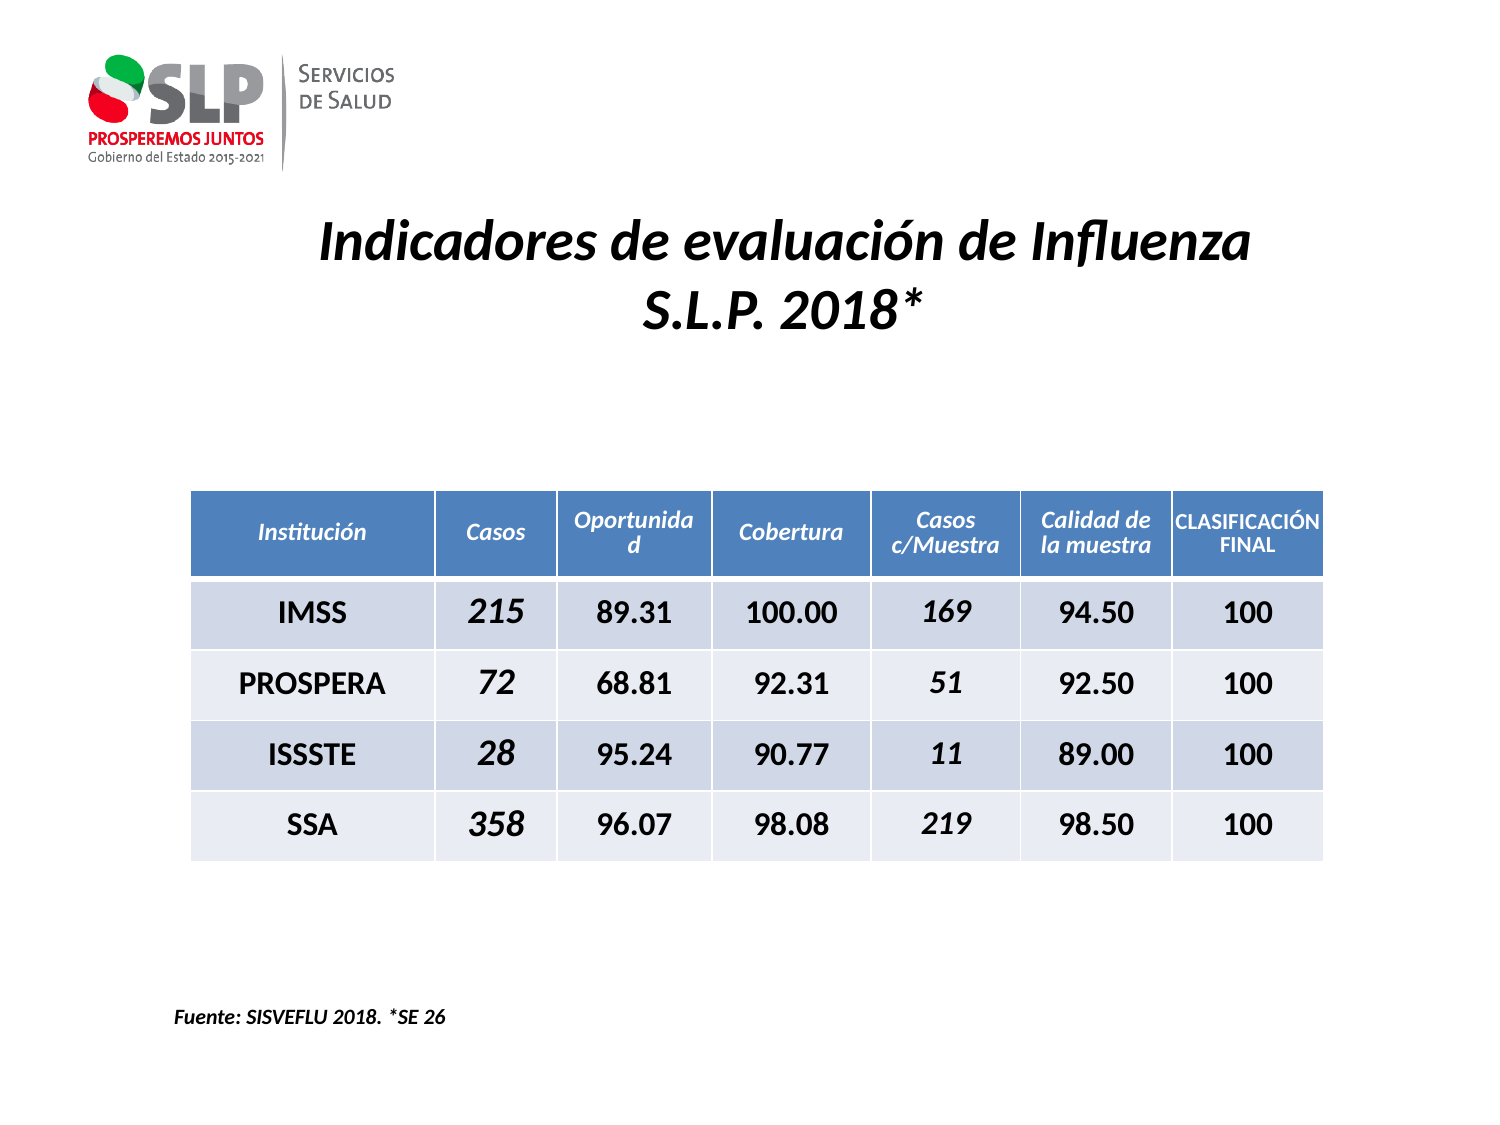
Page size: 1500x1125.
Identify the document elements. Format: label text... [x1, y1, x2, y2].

table_cell 169 [872, 582, 1020, 649]
text_box Fuente: SISVEFLU 2018. *SE 26 [159, 995, 601, 1037]
table_cell 100 [1173, 792, 1323, 861]
table_cell 89.00 [1021, 721, 1171, 790]
table_cell 92.50 [1021, 651, 1171, 720]
text_box Indicadores de evaluación de Influenza S.L.P. 2018* [242, 194, 1329, 349]
table_header CLASIFICACIÓN FINAL [1173, 491, 1323, 576]
table_cell 358 [436, 792, 556, 861]
table_cell 90.77 [713, 721, 870, 790]
table_header Cobertura [713, 491, 870, 576]
table_cell 100 [1173, 721, 1323, 790]
table_cell 100.00 [713, 582, 870, 649]
table_cell 94.50 [1021, 582, 1171, 649]
table_header Calidad de la muestra [1021, 491, 1171, 576]
table_header Institución [191, 491, 434, 576]
picture [88, 54, 394, 172]
table_cell IMSS [191, 582, 434, 649]
table_cell 95.24 [558, 721, 711, 790]
table_cell 89.31 [558, 582, 711, 649]
table_cell SSA [191, 792, 434, 861]
table_cell 51 [872, 651, 1020, 720]
table_header Casos [436, 491, 556, 576]
table_header Oportunidad [558, 491, 711, 576]
table_cell 11 [872, 721, 1020, 790]
table_cell ISSSTE [191, 721, 434, 790]
table_cell 96.07 [558, 792, 711, 861]
table_cell 68.81 [558, 651, 711, 720]
table_cell 100 [1173, 582, 1323, 649]
table_cell 100 [1173, 651, 1323, 720]
table_cell 92.31 [713, 651, 870, 720]
table_header Casos c/Muestra [872, 491, 1020, 576]
table_cell 215 [436, 582, 556, 649]
table_cell 72 [436, 651, 556, 720]
table_cell 28 [436, 721, 556, 790]
table_cell 98.08 [713, 792, 870, 861]
table_cell 98.50 [1021, 792, 1171, 861]
table_cell PROSPERA [191, 651, 434, 720]
table_cell 219 [872, 792, 1020, 861]
